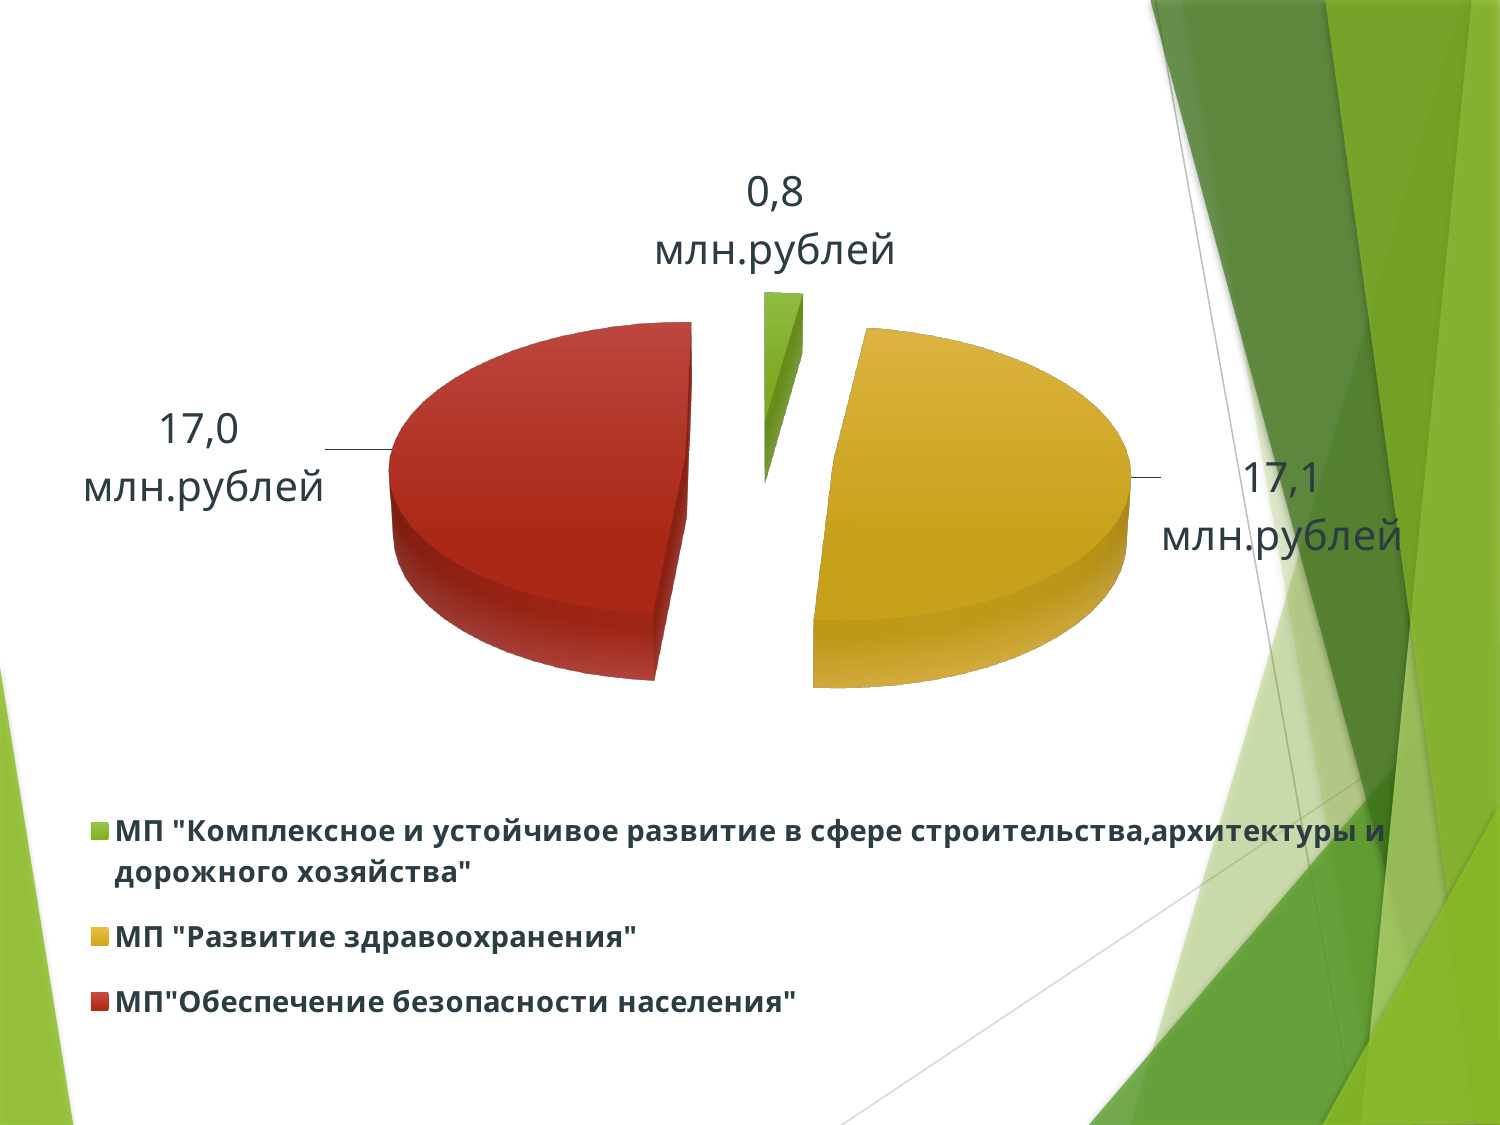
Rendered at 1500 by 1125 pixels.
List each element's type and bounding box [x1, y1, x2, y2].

chart [64, 77, 1436, 1060]
